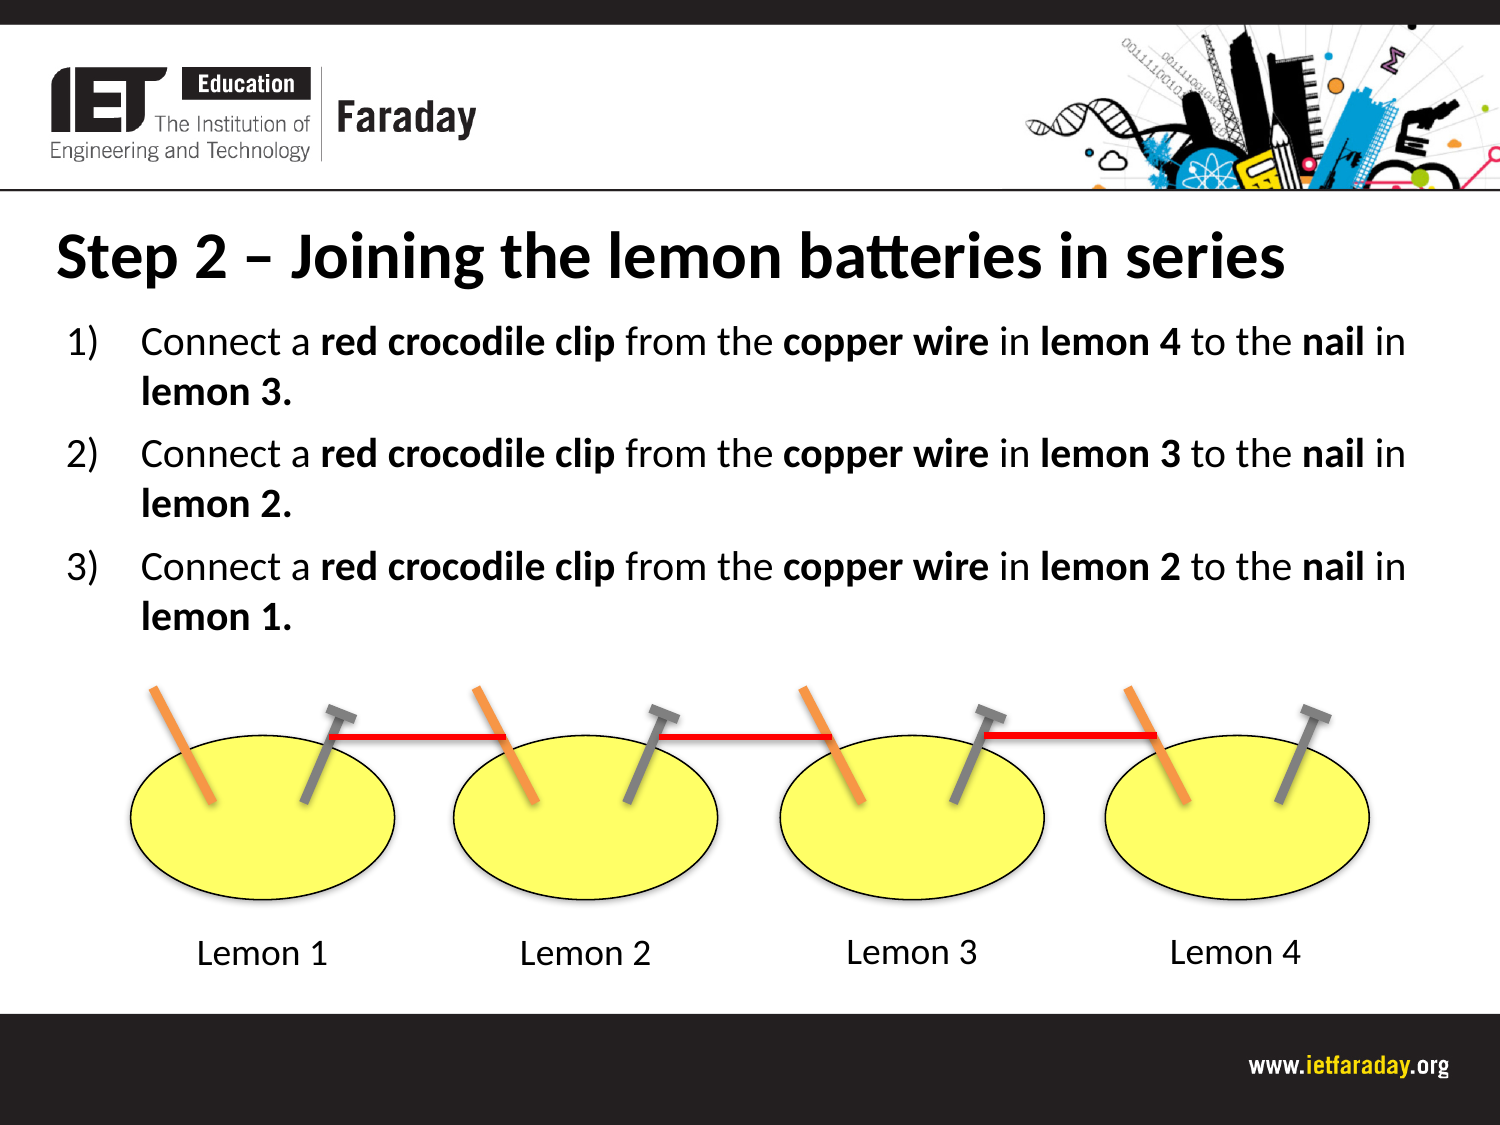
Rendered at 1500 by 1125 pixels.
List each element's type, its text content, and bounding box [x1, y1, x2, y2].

text_box Step 2 – Joining the lemon batteries in series [41, 204, 1306, 299]
text_box Connect a red crocodile clip from the copper wire in lemon 4 to the nail in lemon 3. Connect a red crocodile clip from the copper wire in lemon 3 to the nail in lemon 2. Connect a red crocodile clip from the copper wire in lemon 2 to the nail in lemon 1. [51, 306, 1426, 792]
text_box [130, 687, 1370, 982]
picture [0, 0, 1500, 1125]
